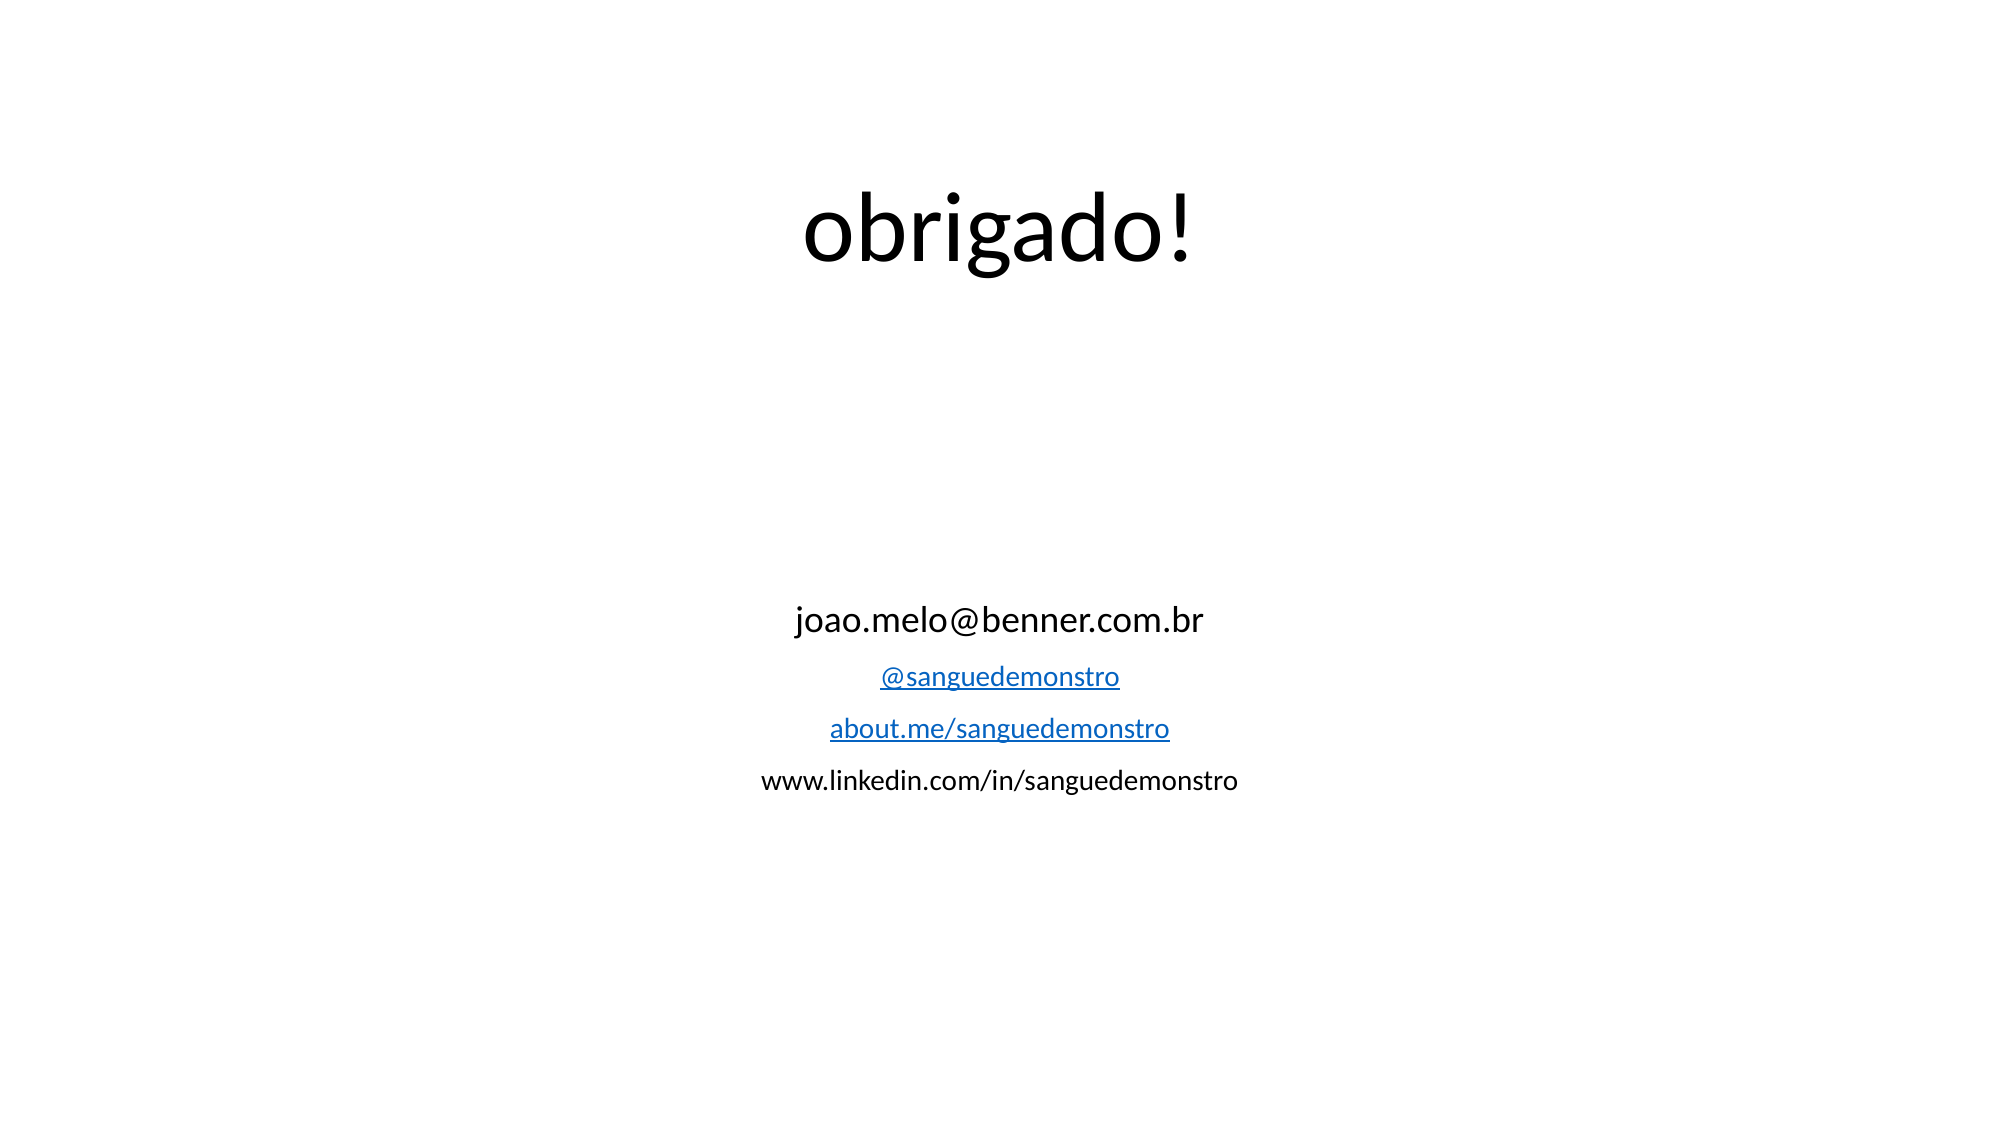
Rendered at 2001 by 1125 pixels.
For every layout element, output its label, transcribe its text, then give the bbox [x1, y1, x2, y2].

list obrigado! joao.melo@benner.com.br @sanguedemonstro about.me/sanguedemonstro www.linkedin.com/in/sanguedemonstro [249, 167, 1750, 816]
